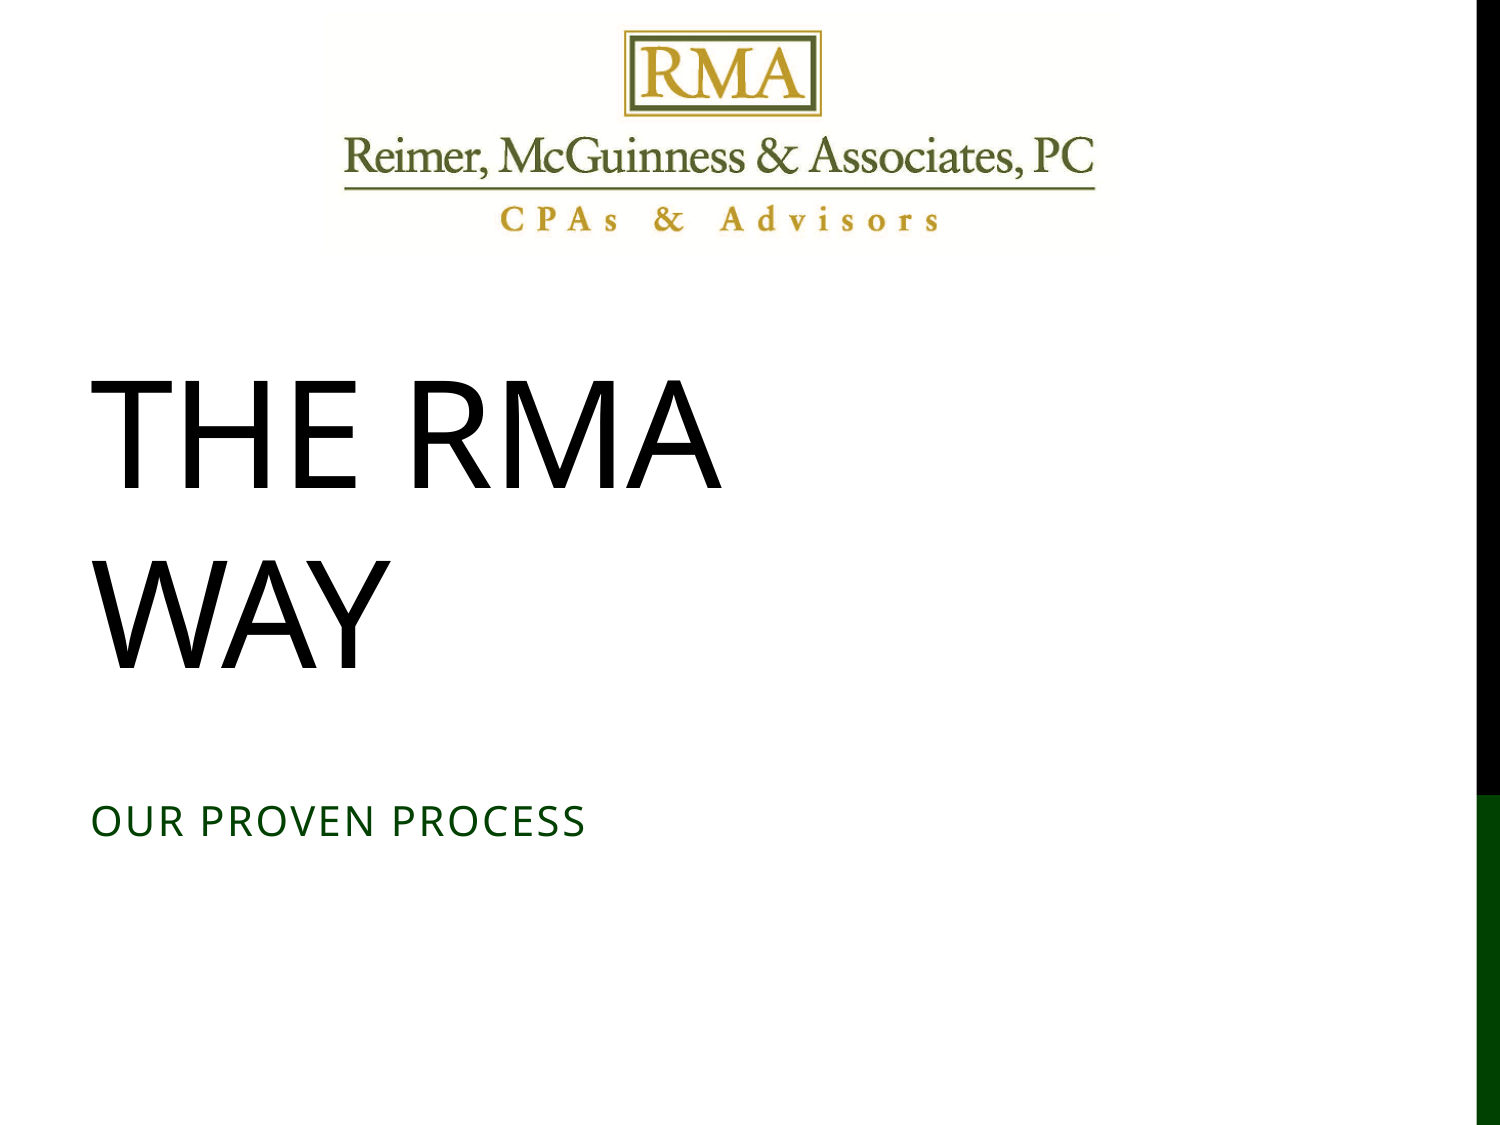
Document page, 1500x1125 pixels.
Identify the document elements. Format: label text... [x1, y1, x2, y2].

picture [324, 11, 1120, 256]
title The rma way [75, 249, 850, 787]
subtitle Our proven process [75, 787, 1200, 938]
